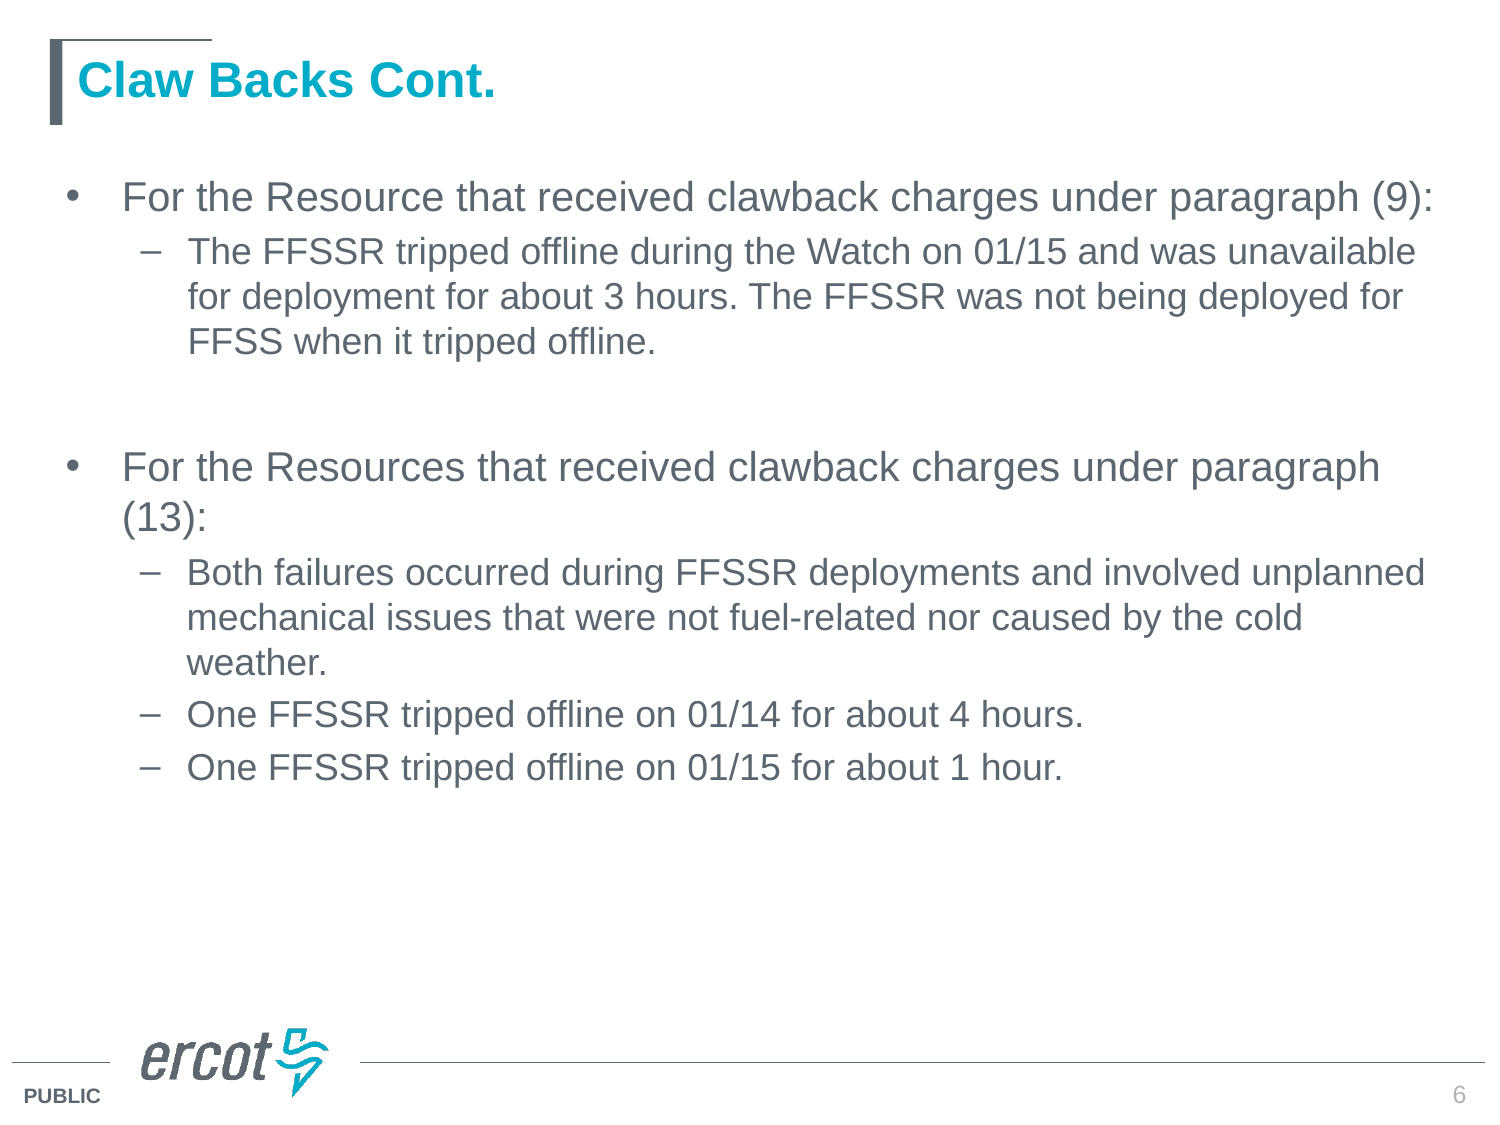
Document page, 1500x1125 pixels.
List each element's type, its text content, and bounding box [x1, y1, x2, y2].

picture [137, 1038, 332, 1100]
slide_number 6 [1437, 1076, 1475, 1112]
list For the Resource that received clawback charges under paragraph (9): The FFSSR tripped offline during the Watch on 01/15 and was unavailable for deployment for about 3 hours. The FFSSR was not being deployed for FFSS when it tripped offline. For the Resources that received clawback charges under paragraph (13): Both failures occurred during FFSSR deployments and involved unplanned mechanical issues that were not fuel-related nor caused by the cold weather. One FFSSR tripped offline on 01/14 for about 4 hours. One FFSSR tripped offline on 01/15 for about 1 hour. [50, 162, 1450, 1038]
title Claw Backs Cont. [62, 39, 1450, 162]
